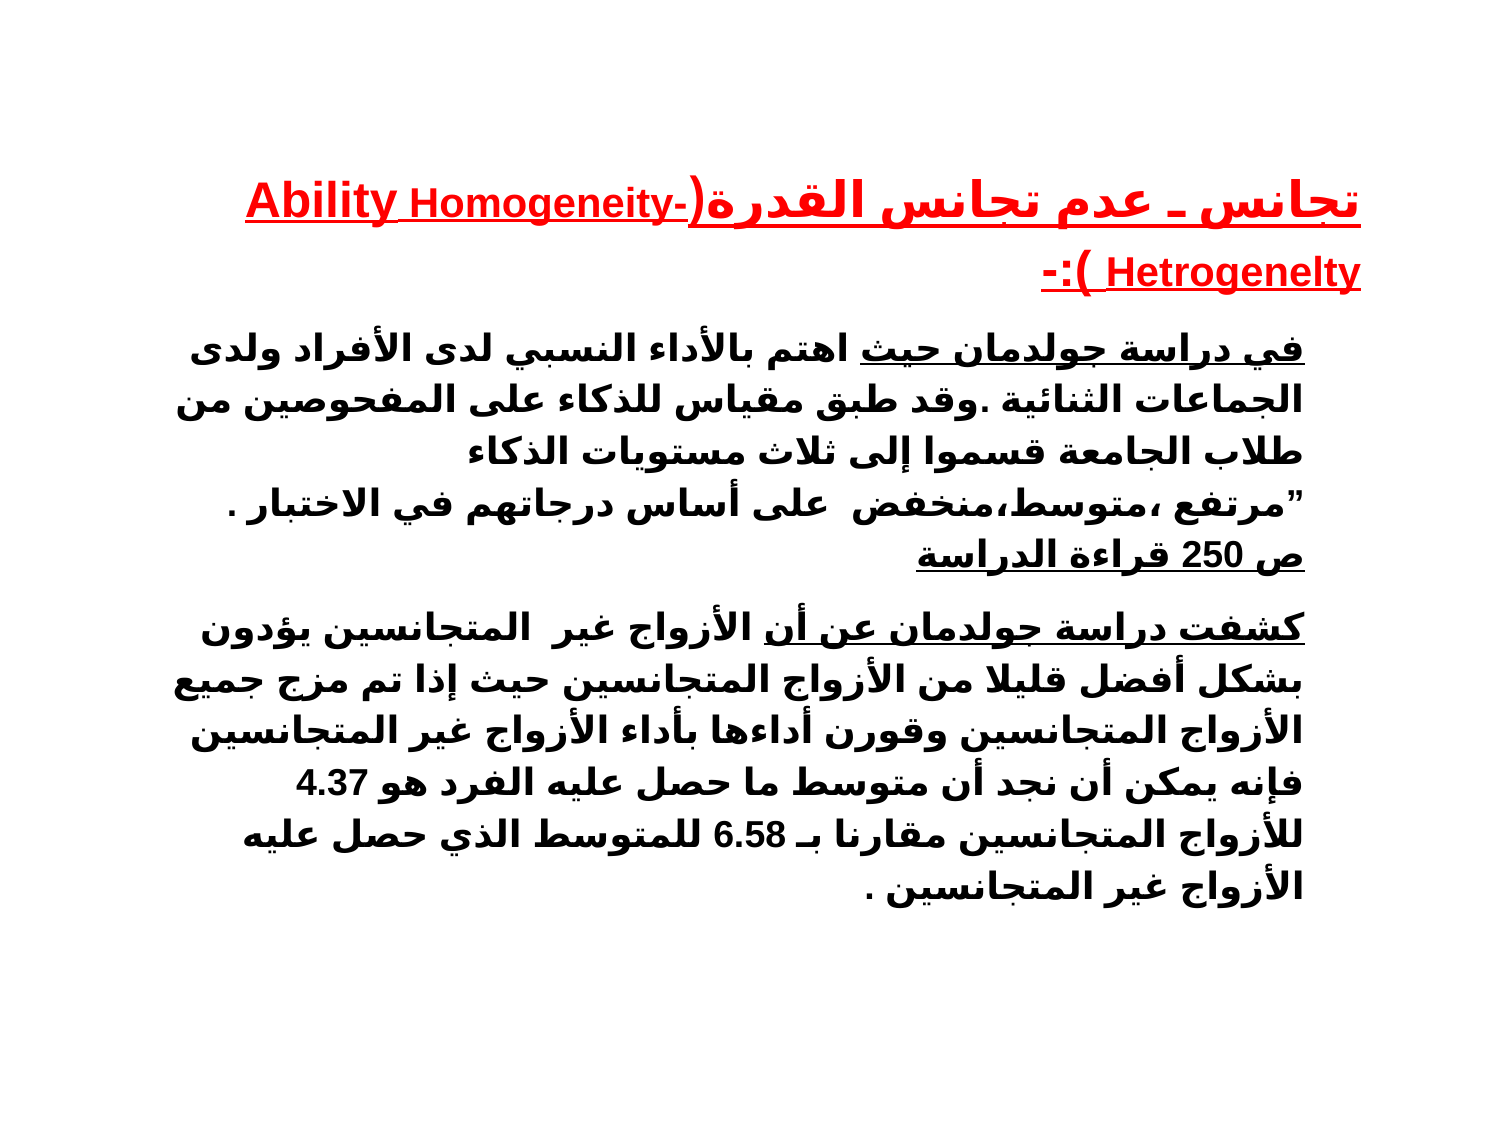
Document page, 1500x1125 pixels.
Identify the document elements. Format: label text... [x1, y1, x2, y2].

text_box تجانس ـ عدم تجانس القدرة(Ability Homogeneity-Hetrogenelty ):- في دراسة جولدمان حيث اهتم بالأداء النسبي لدى الأفراد ولدى الجماعات الثنائية .وقد طبق مقياس للذكاء على المفحوصين من طلاب الجامعة قسموا إلى ثلاث مستويات الذكاء ”مرتفع ،متوسط،منخفض على أساس درجاتهم في الاختبار . ص 250 قراءة الدراسة كشفت دراسة جولدمان عن أن الأزواج غير المتجانسين يؤدون بشكل أفضل قليلا من الأزواج المتجانسين حيث إذا تم مزج جميع الأزواج المتجانسين وقورن أداءها بأداء الأزواج غير المتجانسين فإنه يمكن أن نجد أن متوسط ما حصل عليه الفرد هو 4.37 للأزواج المتجانسين مقارنا بـ 6.58 للمتوسط الذي حصل عليه الأزواج غير المتجانسين . [147, 150, 1376, 915]
